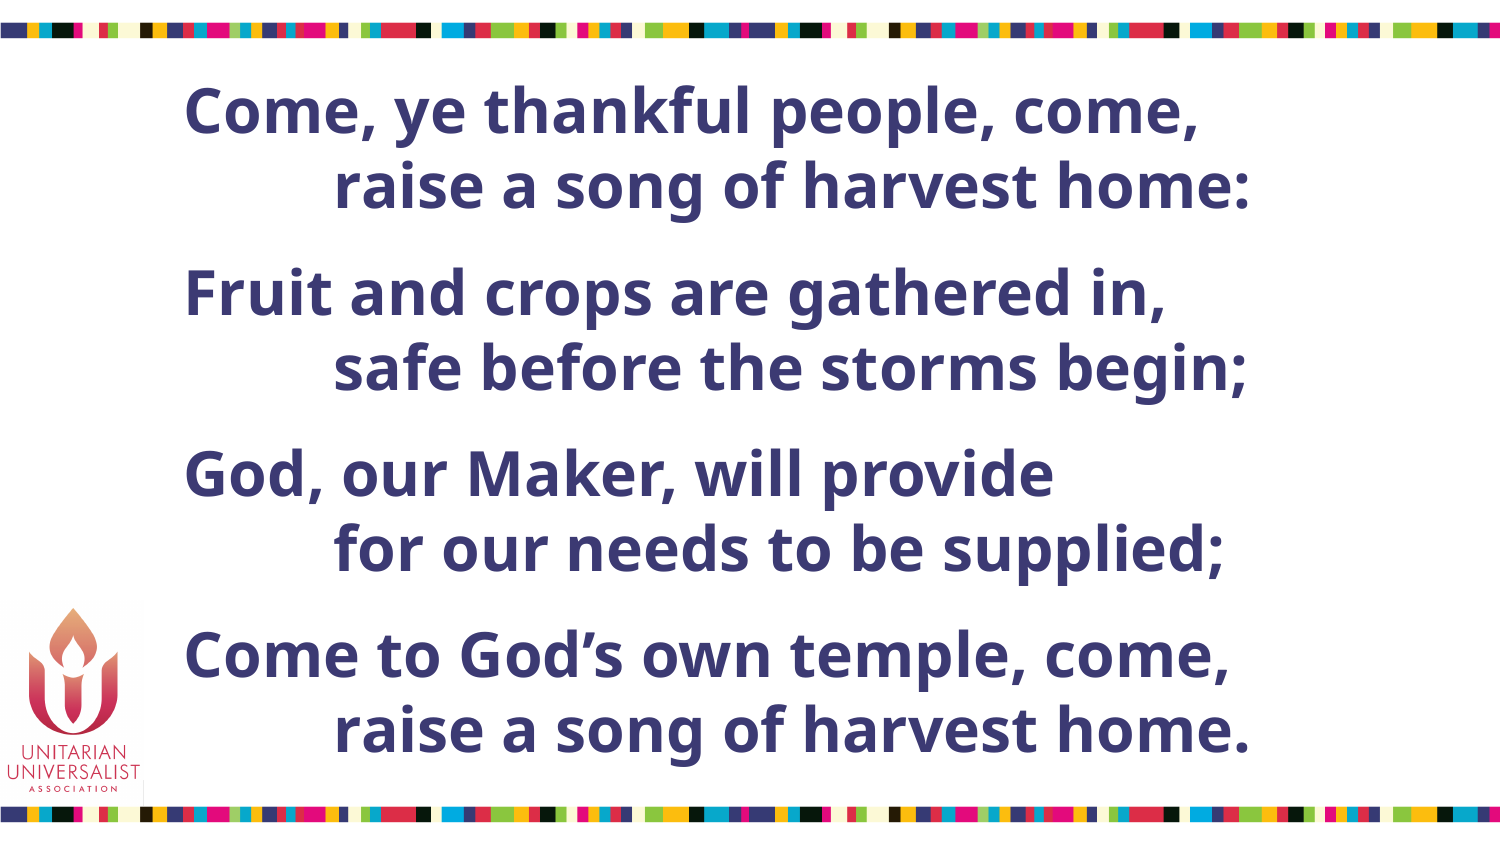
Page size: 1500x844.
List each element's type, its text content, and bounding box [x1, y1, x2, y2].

text_box Come, ye thankful people, come, raise a song of harvest home: Fruit and crops are gathered in, safe before the storms begin; God, our Maker, will provide for our needs to be supplied; Come to God’s own temple, come, raise a song of harvest home. [168, 56, 1421, 780]
picture [0, 22, 1500, 40]
picture [0, 600, 1500, 824]
